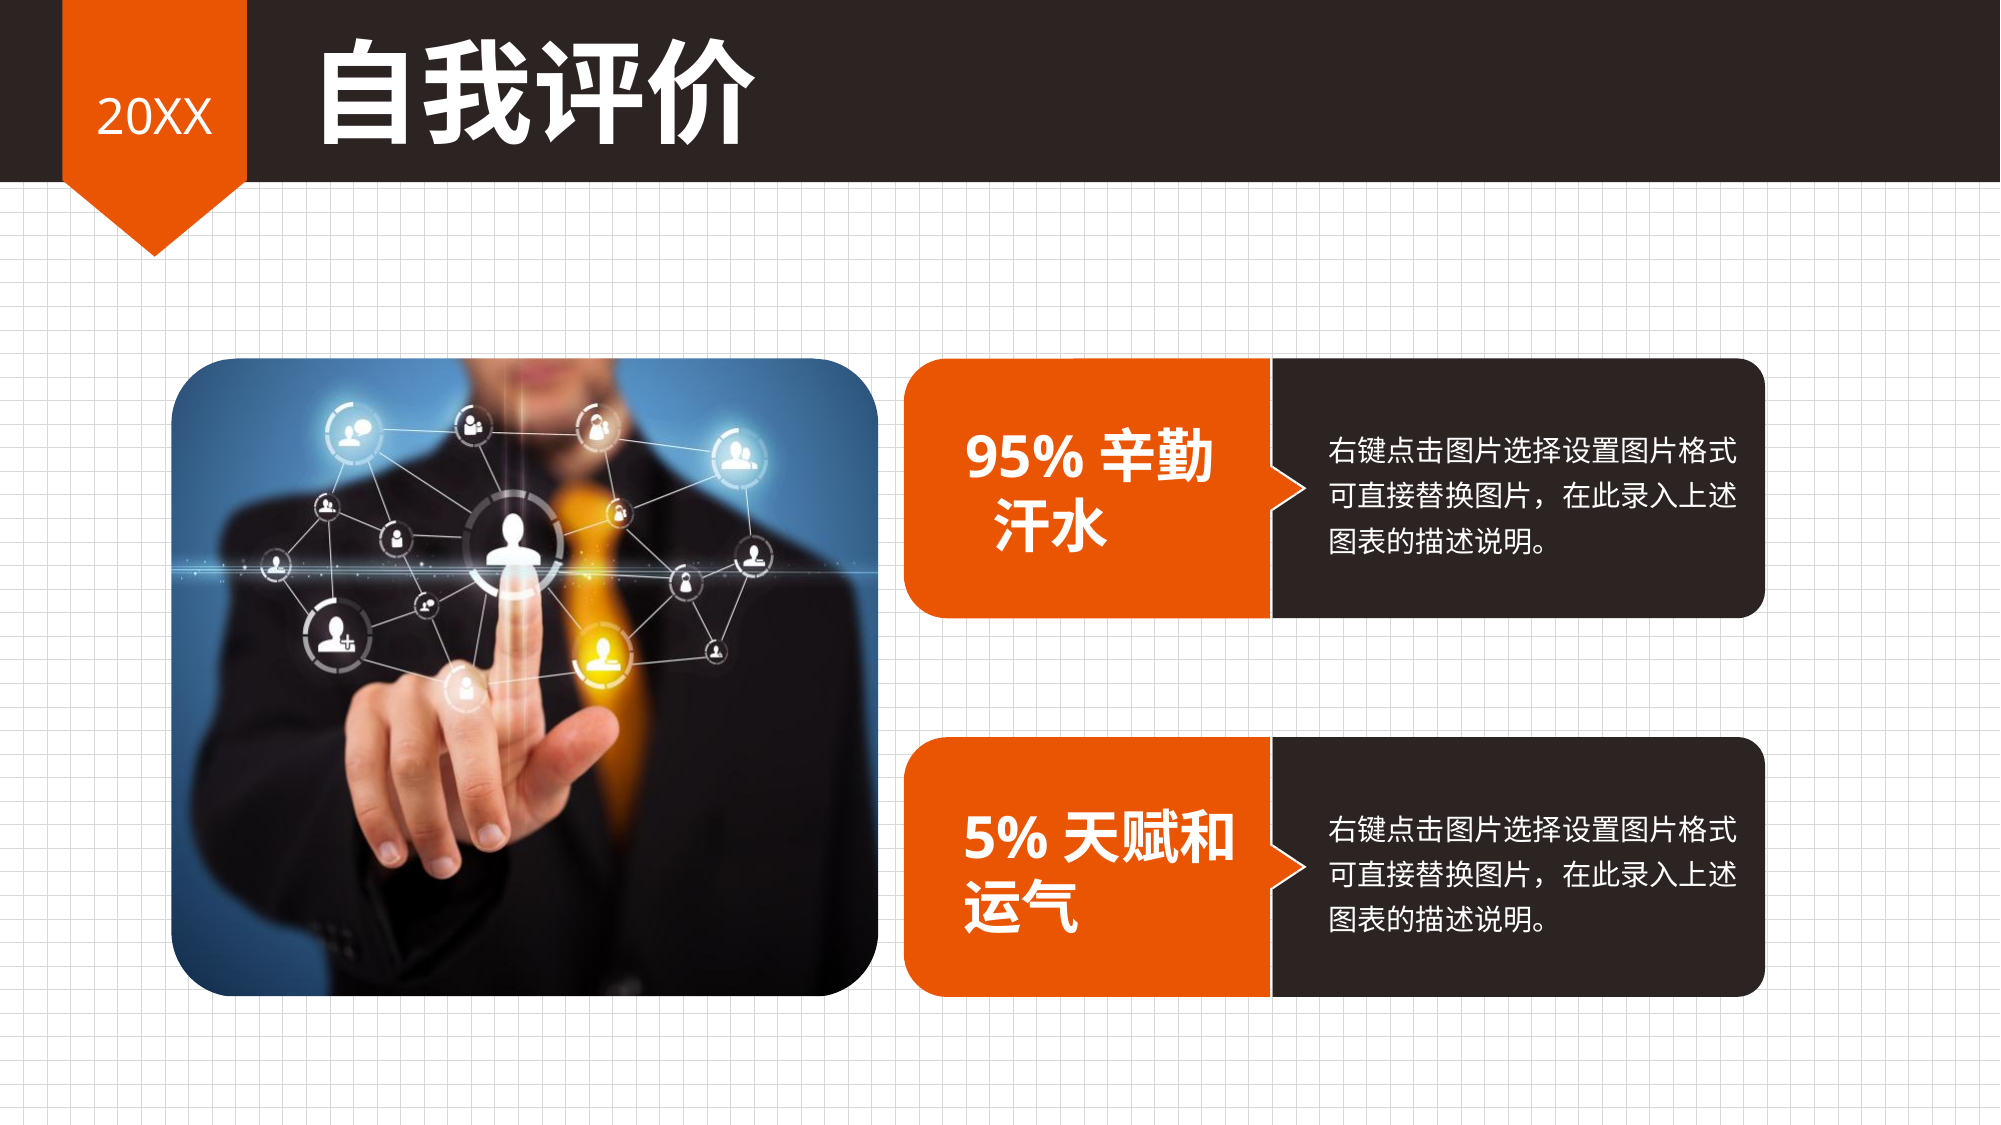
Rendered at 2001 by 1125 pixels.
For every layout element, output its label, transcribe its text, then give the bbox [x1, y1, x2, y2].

text_box [247, 0, 2000, 183]
text_box [61, 0, 248, 259]
text_box [170, 357, 880, 998]
text_box [0, 0, 62, 183]
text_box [903, 736, 1766, 997]
text_box 20XX [81, 77, 228, 152]
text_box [903, 358, 1766, 619]
text_box 自我评价 [296, 16, 992, 163]
